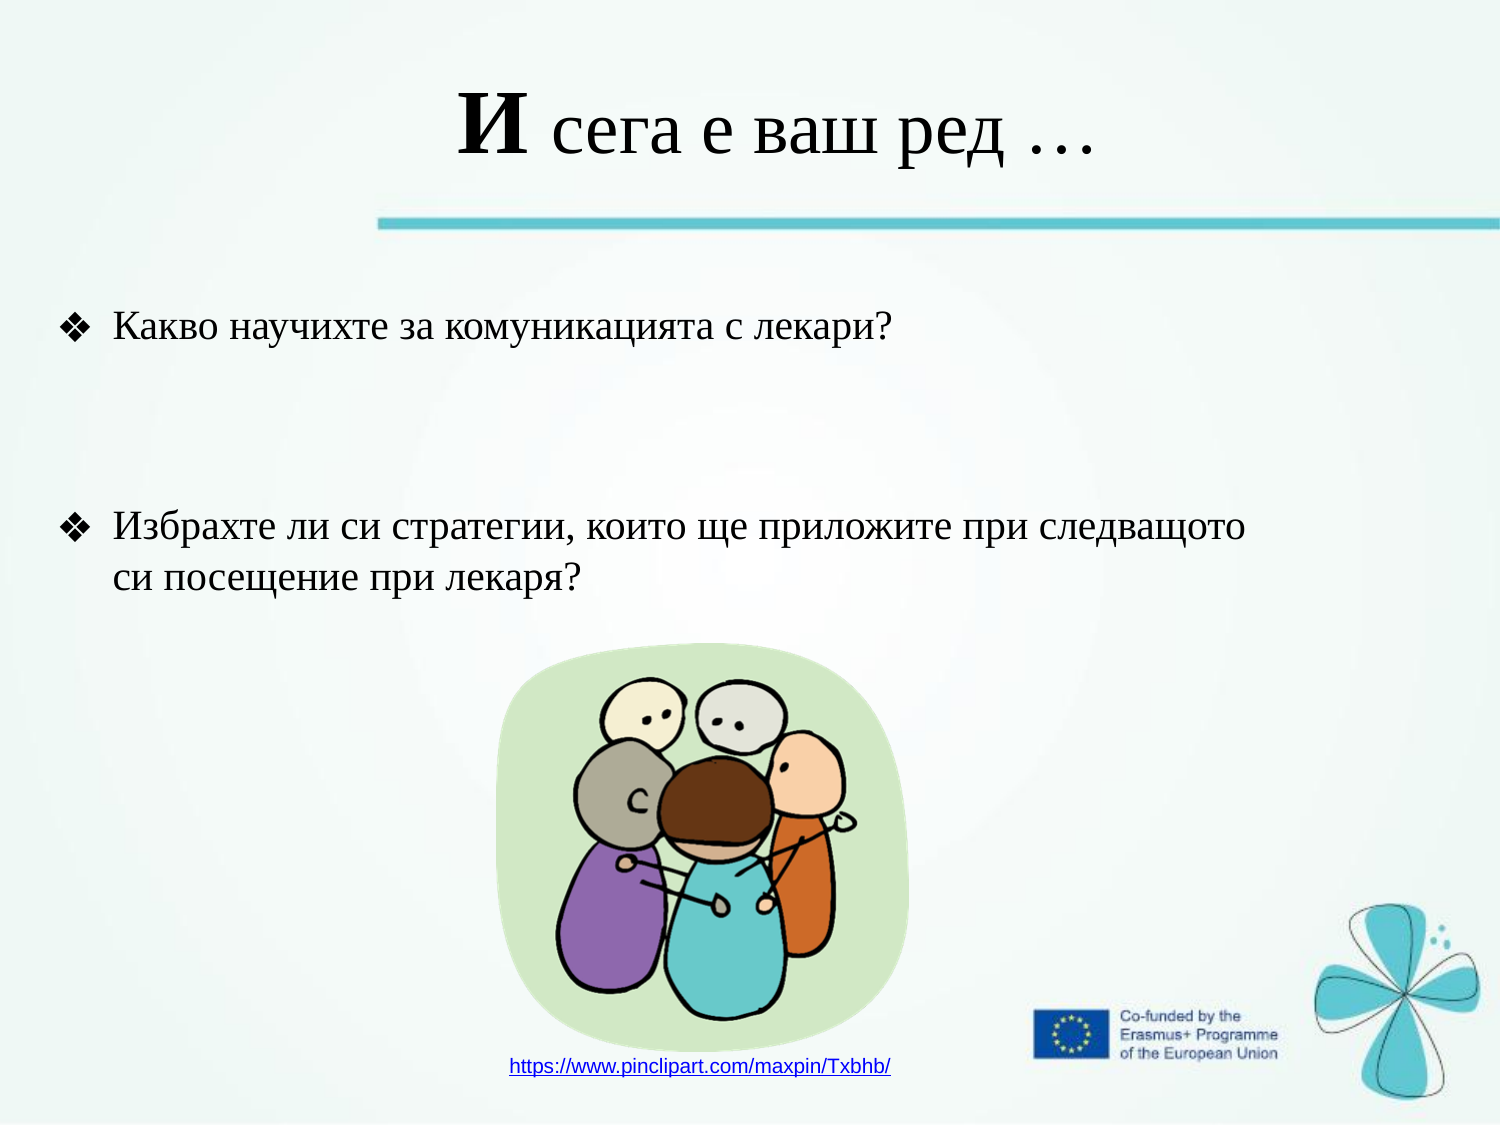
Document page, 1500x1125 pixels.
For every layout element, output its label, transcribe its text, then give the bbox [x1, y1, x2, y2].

text_box Какво научихте за комуникацията с лекари? Избрахте ли си стратегии, които ще приложите при следващото си посещение при лекаря? [41, 290, 1282, 606]
text_box https://www.pinclipart.com/maxpin/Txbhb/ [494, 1057, 906, 1085]
picture [0, 0, 1500, 1125]
text_box И сега е ваш ред … [398, 54, 1159, 180]
